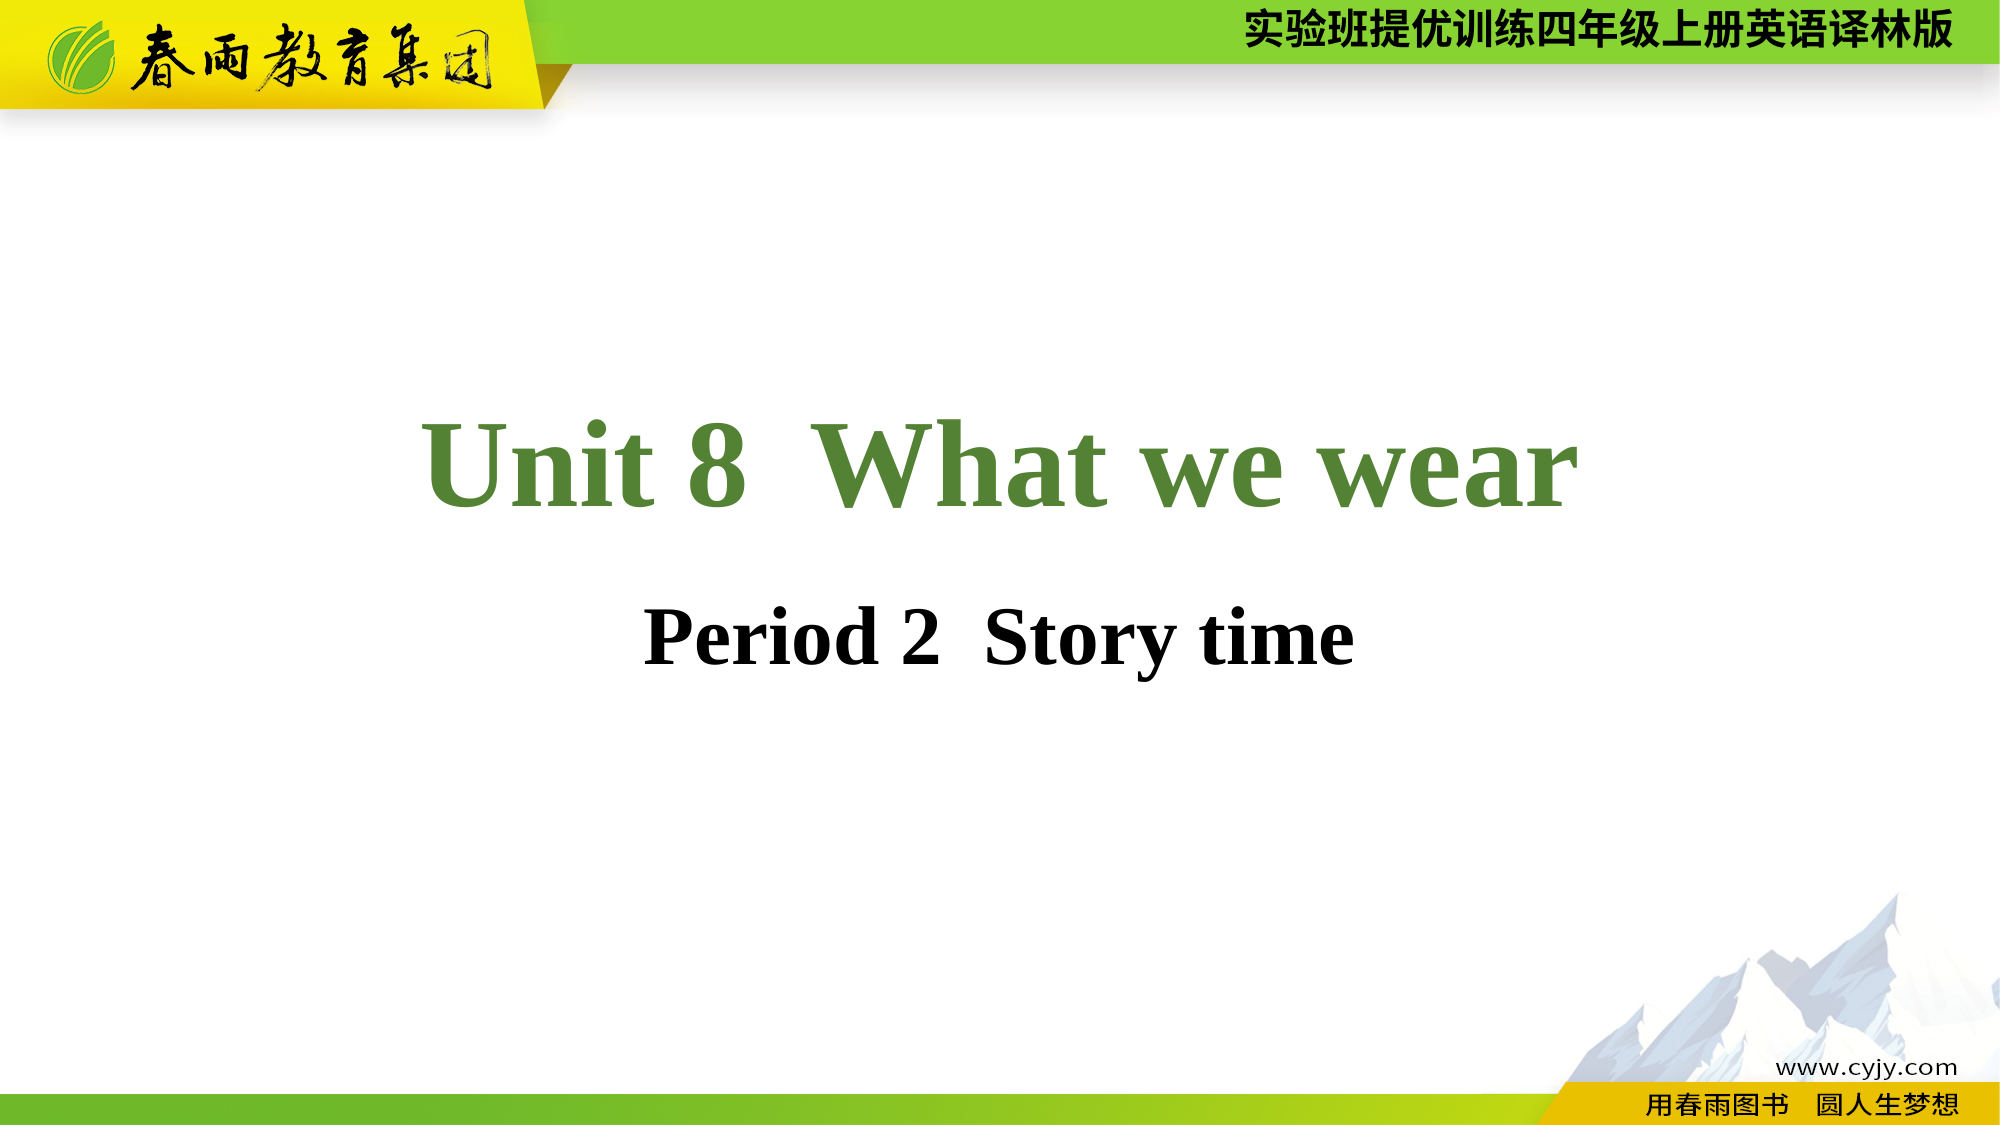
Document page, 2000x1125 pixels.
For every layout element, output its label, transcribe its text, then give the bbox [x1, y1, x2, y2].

picture [0, 0, 2000, 298]
picture [0, 689, 2000, 1125]
text_box Unit 8 What we wear Period 2 Story time [0, 298, 2000, 689]
